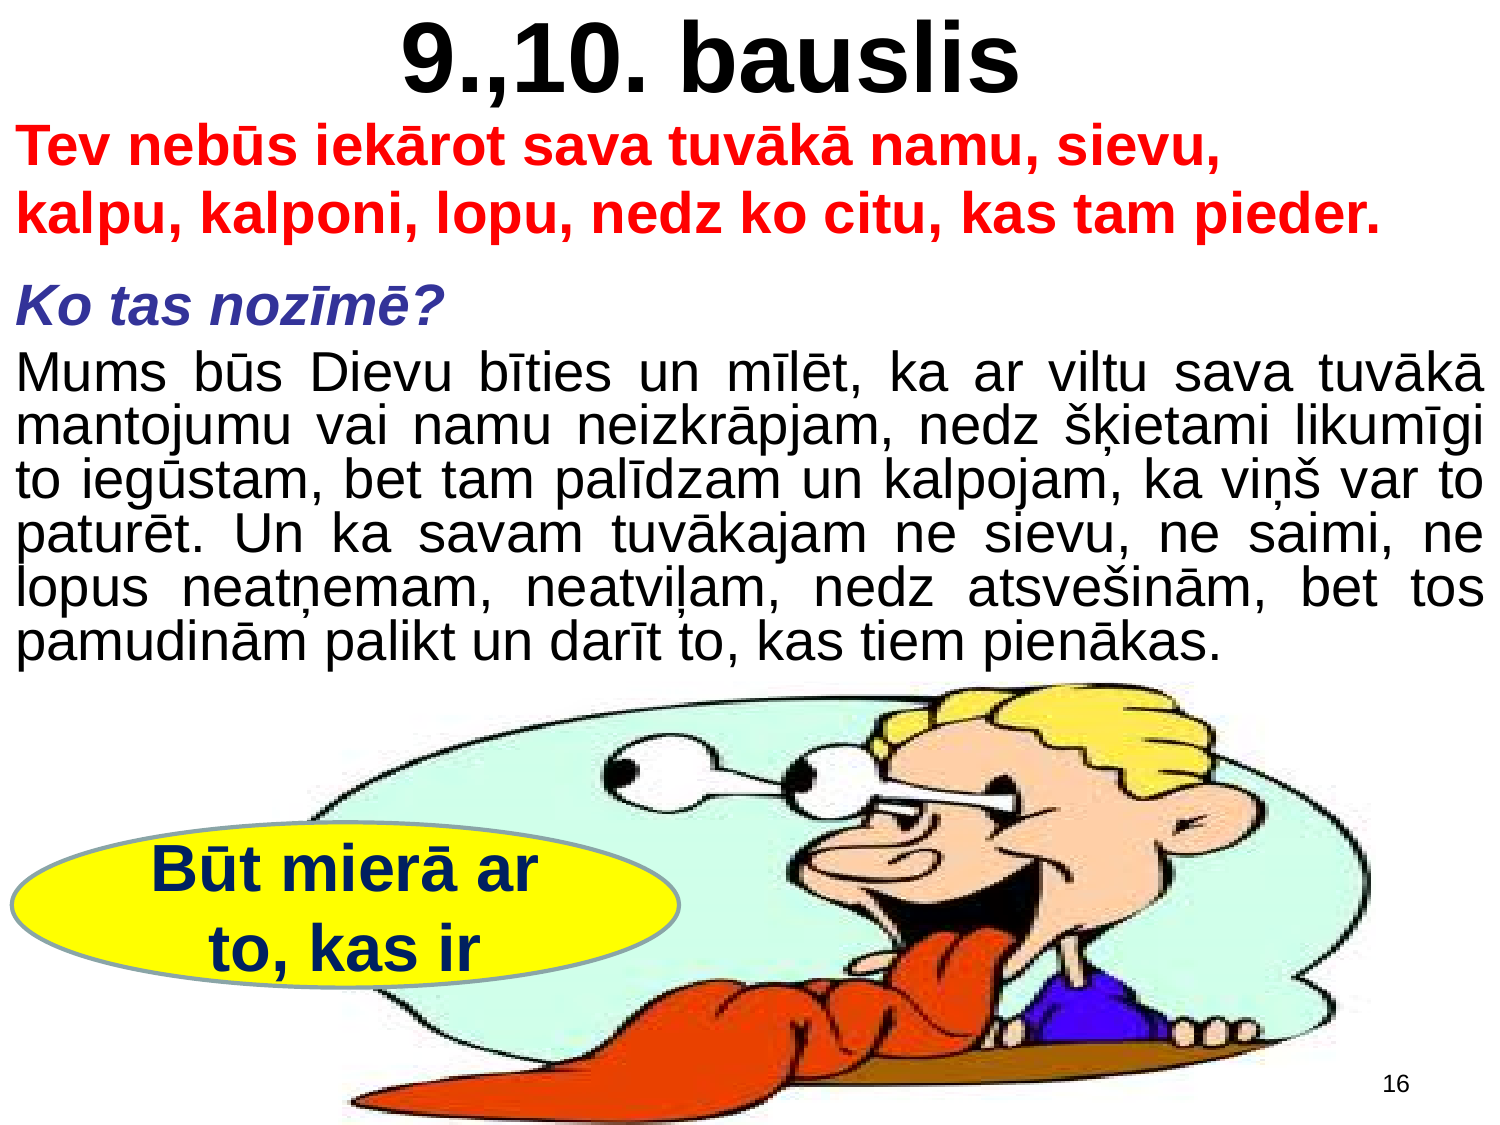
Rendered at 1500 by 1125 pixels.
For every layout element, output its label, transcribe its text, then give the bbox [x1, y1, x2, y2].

list Tev nebūs iekārot sava tuvākā namu, sievu, kalpu, kalponi, lopu, nedz ko citu, kas tam pieder. Ko tas nozīmē? Mums būs Dievu bīties un mīlēt, ka ar viltu sava tuvākā mantojumu vai namu neizkrāpjam, nedz šķietami likumīgi to iegūstam, bet tam palīdzam un kalpojam, ka viņš var to paturēt. Un ka savam tuvākajam ne sievu, ne saimi, ne lopus neatņemam, neatviļam, nedz atsvešinām, bet tos pamudinām palikt un darīt to, kas tiem pienākas. [0, 113, 1500, 859]
text_box 16 [1381, 1029, 1425, 1105]
title 9.,10. bauslis [0, 18, 1424, 86]
picture [271, 681, 1377, 1125]
text_box Būt mierā ar to, kas ir [9, 822, 266, 988]
